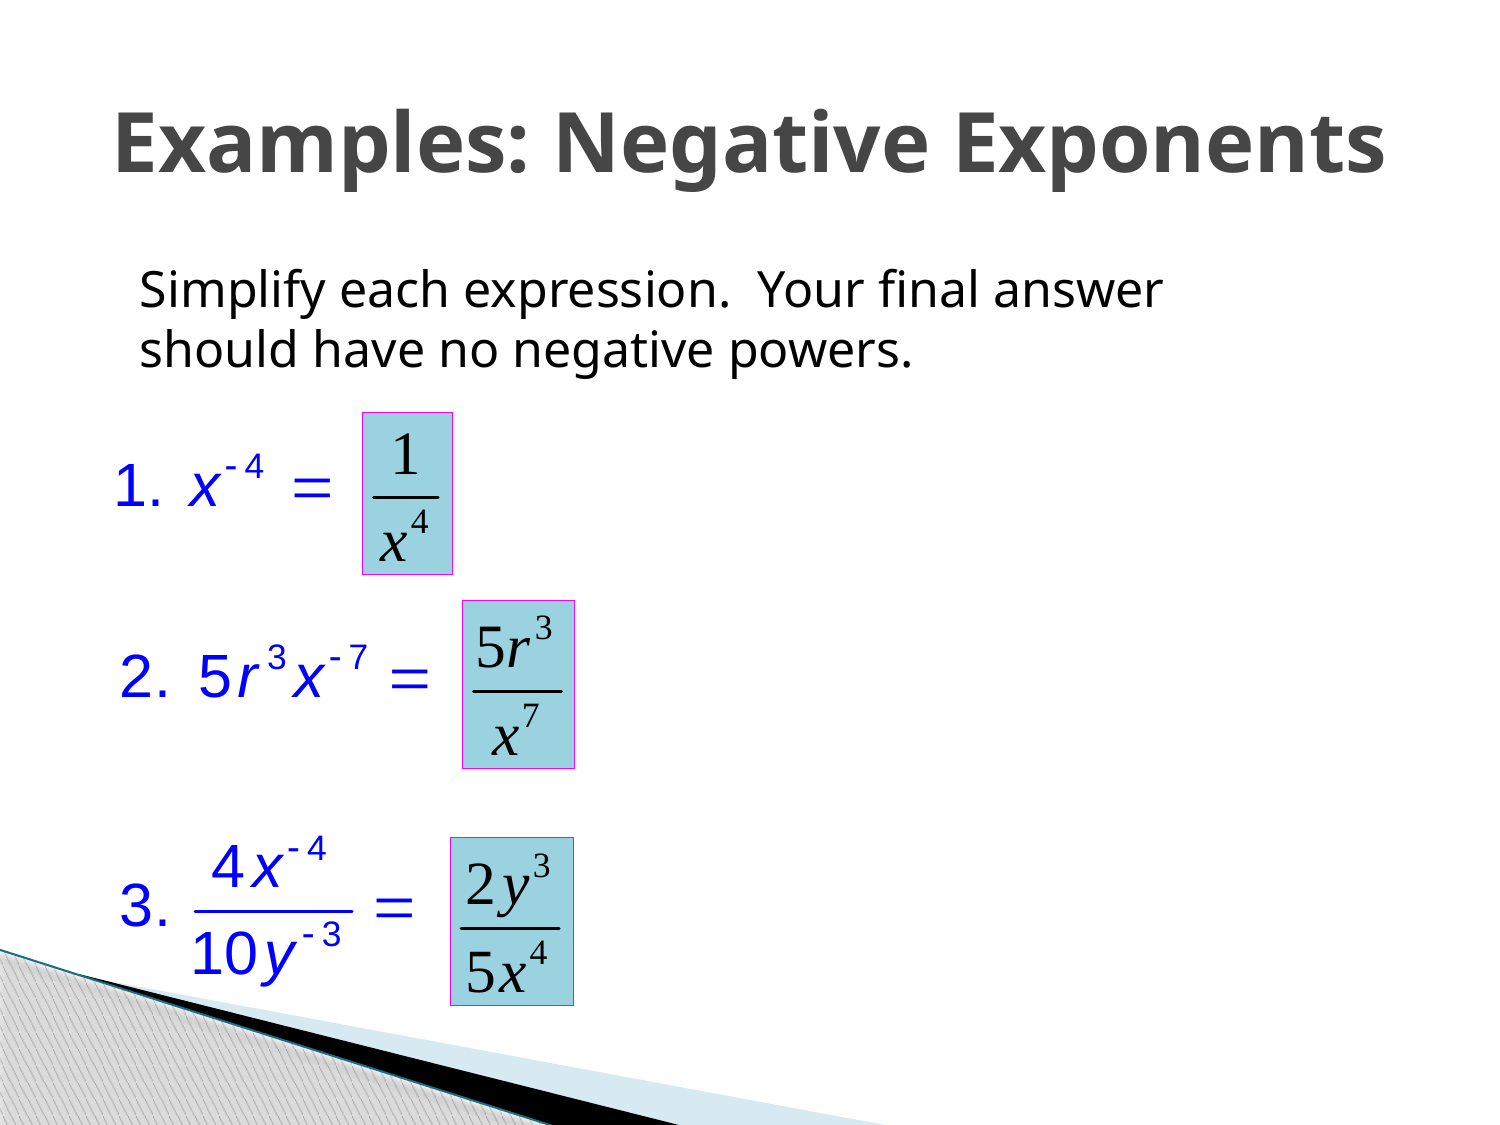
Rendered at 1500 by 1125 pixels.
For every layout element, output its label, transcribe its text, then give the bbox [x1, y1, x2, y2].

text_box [362, 412, 453, 576]
title Examples: Negative Exponents [75, 45, 1425, 233]
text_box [462, 599, 575, 769]
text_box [449, 837, 574, 1006]
text_box Simplify each expression. Your final answer should have no negative powers. [124, 249, 1325, 385]
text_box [112, 437, 429, 998]
